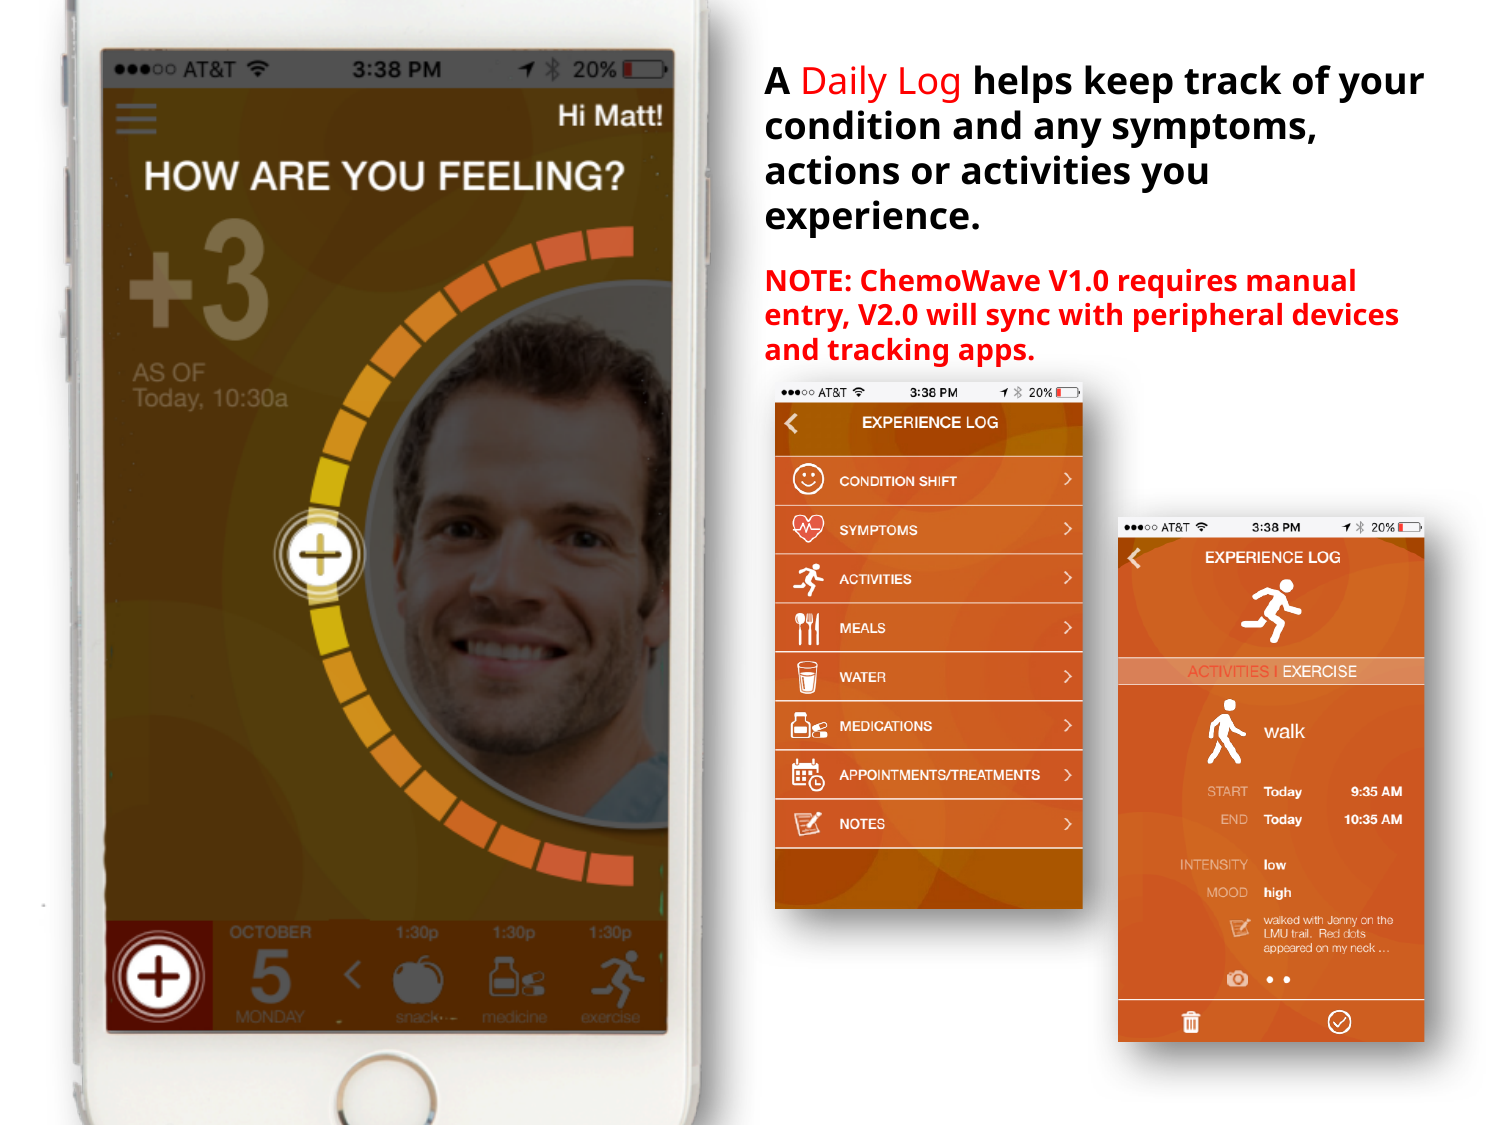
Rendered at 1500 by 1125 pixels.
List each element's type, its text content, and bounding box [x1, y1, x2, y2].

picture [31, 0, 737, 1125]
picture [1114, 516, 1425, 1042]
picture [771, 381, 1083, 909]
text_box A Daily Log helps keep track of your condition and any symptoms, actions or activities you experience. NOTE: ChemoWave V1.0 requires manual entry, V2.0 will sync with peripheral devices and tracking apps. [754, 49, 1445, 374]
